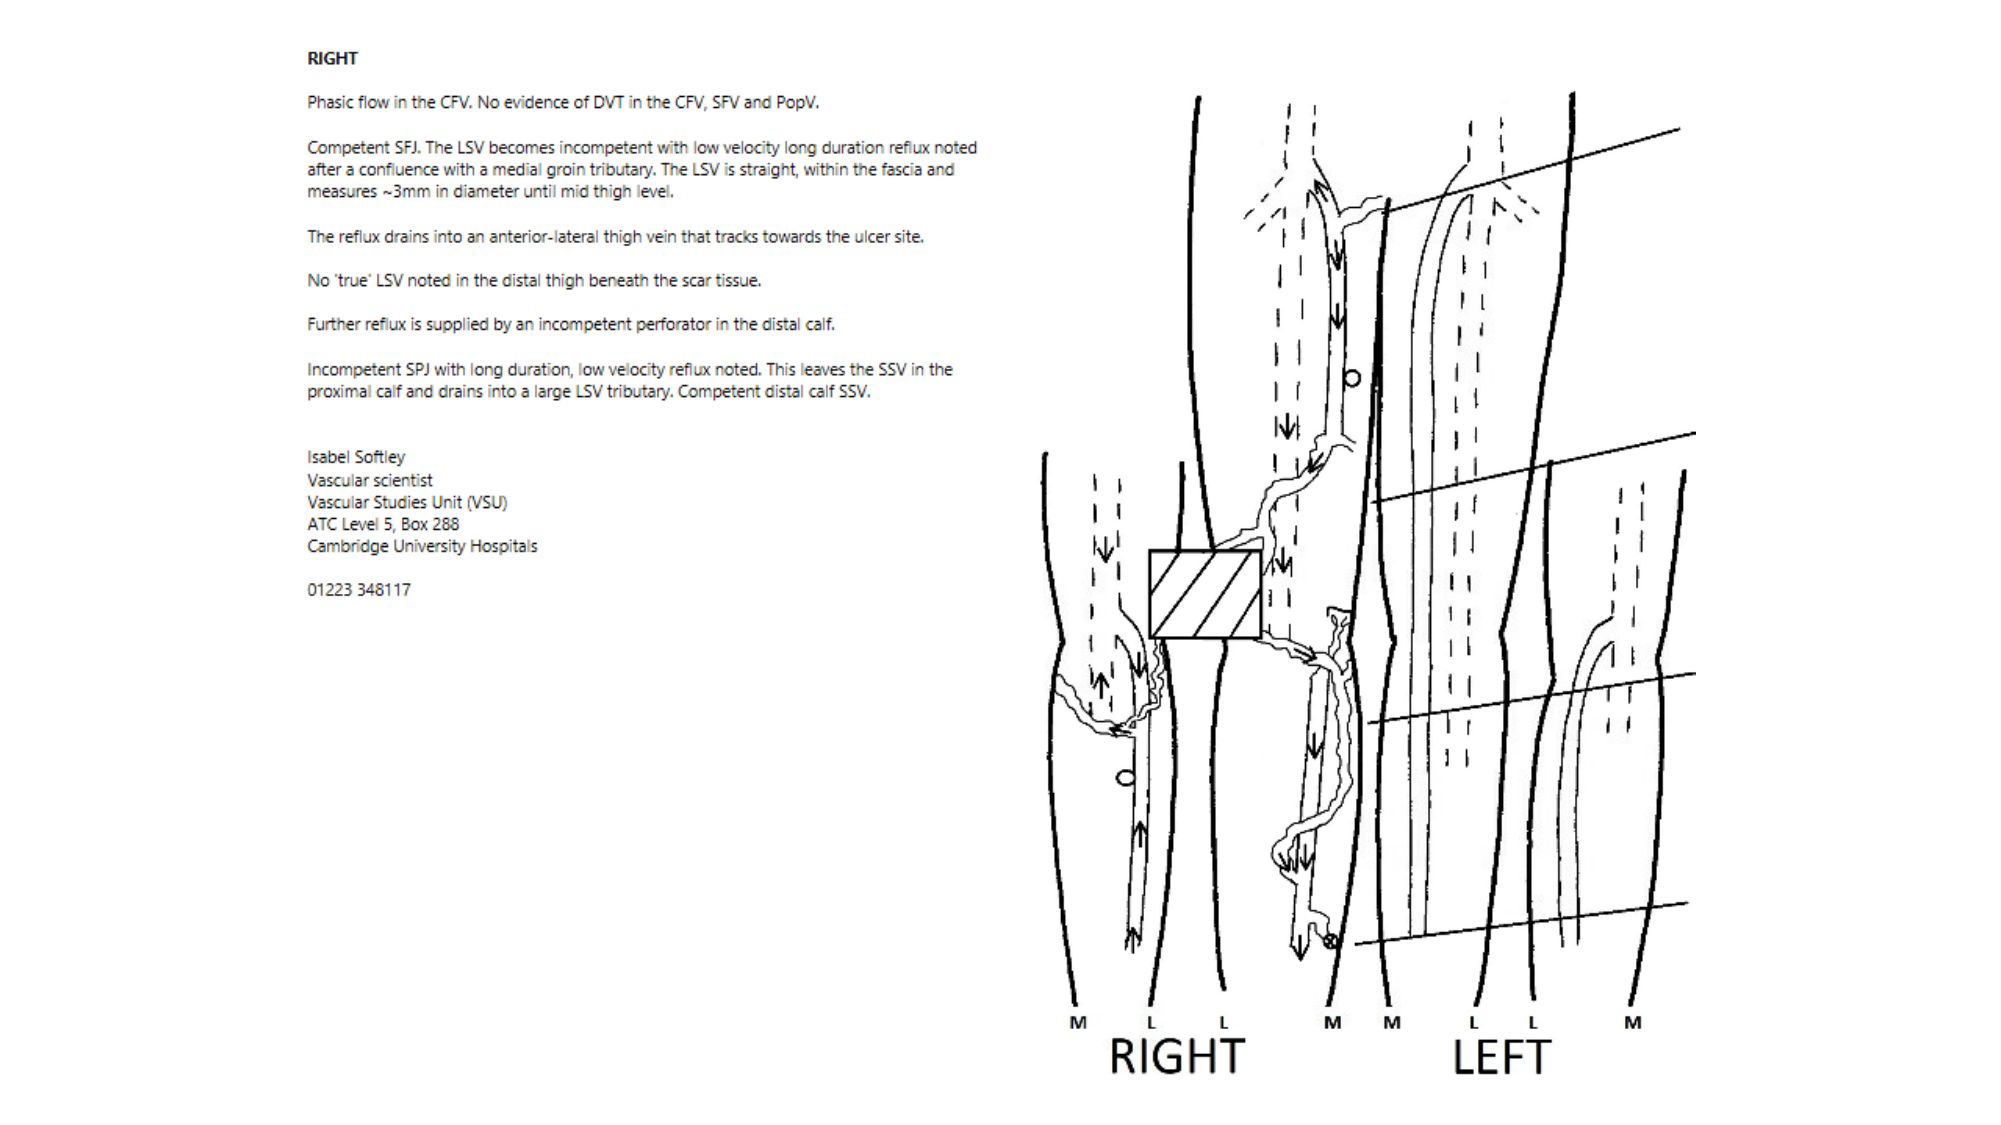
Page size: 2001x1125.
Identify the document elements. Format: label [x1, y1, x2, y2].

picture [304, 46, 1696, 1079]
